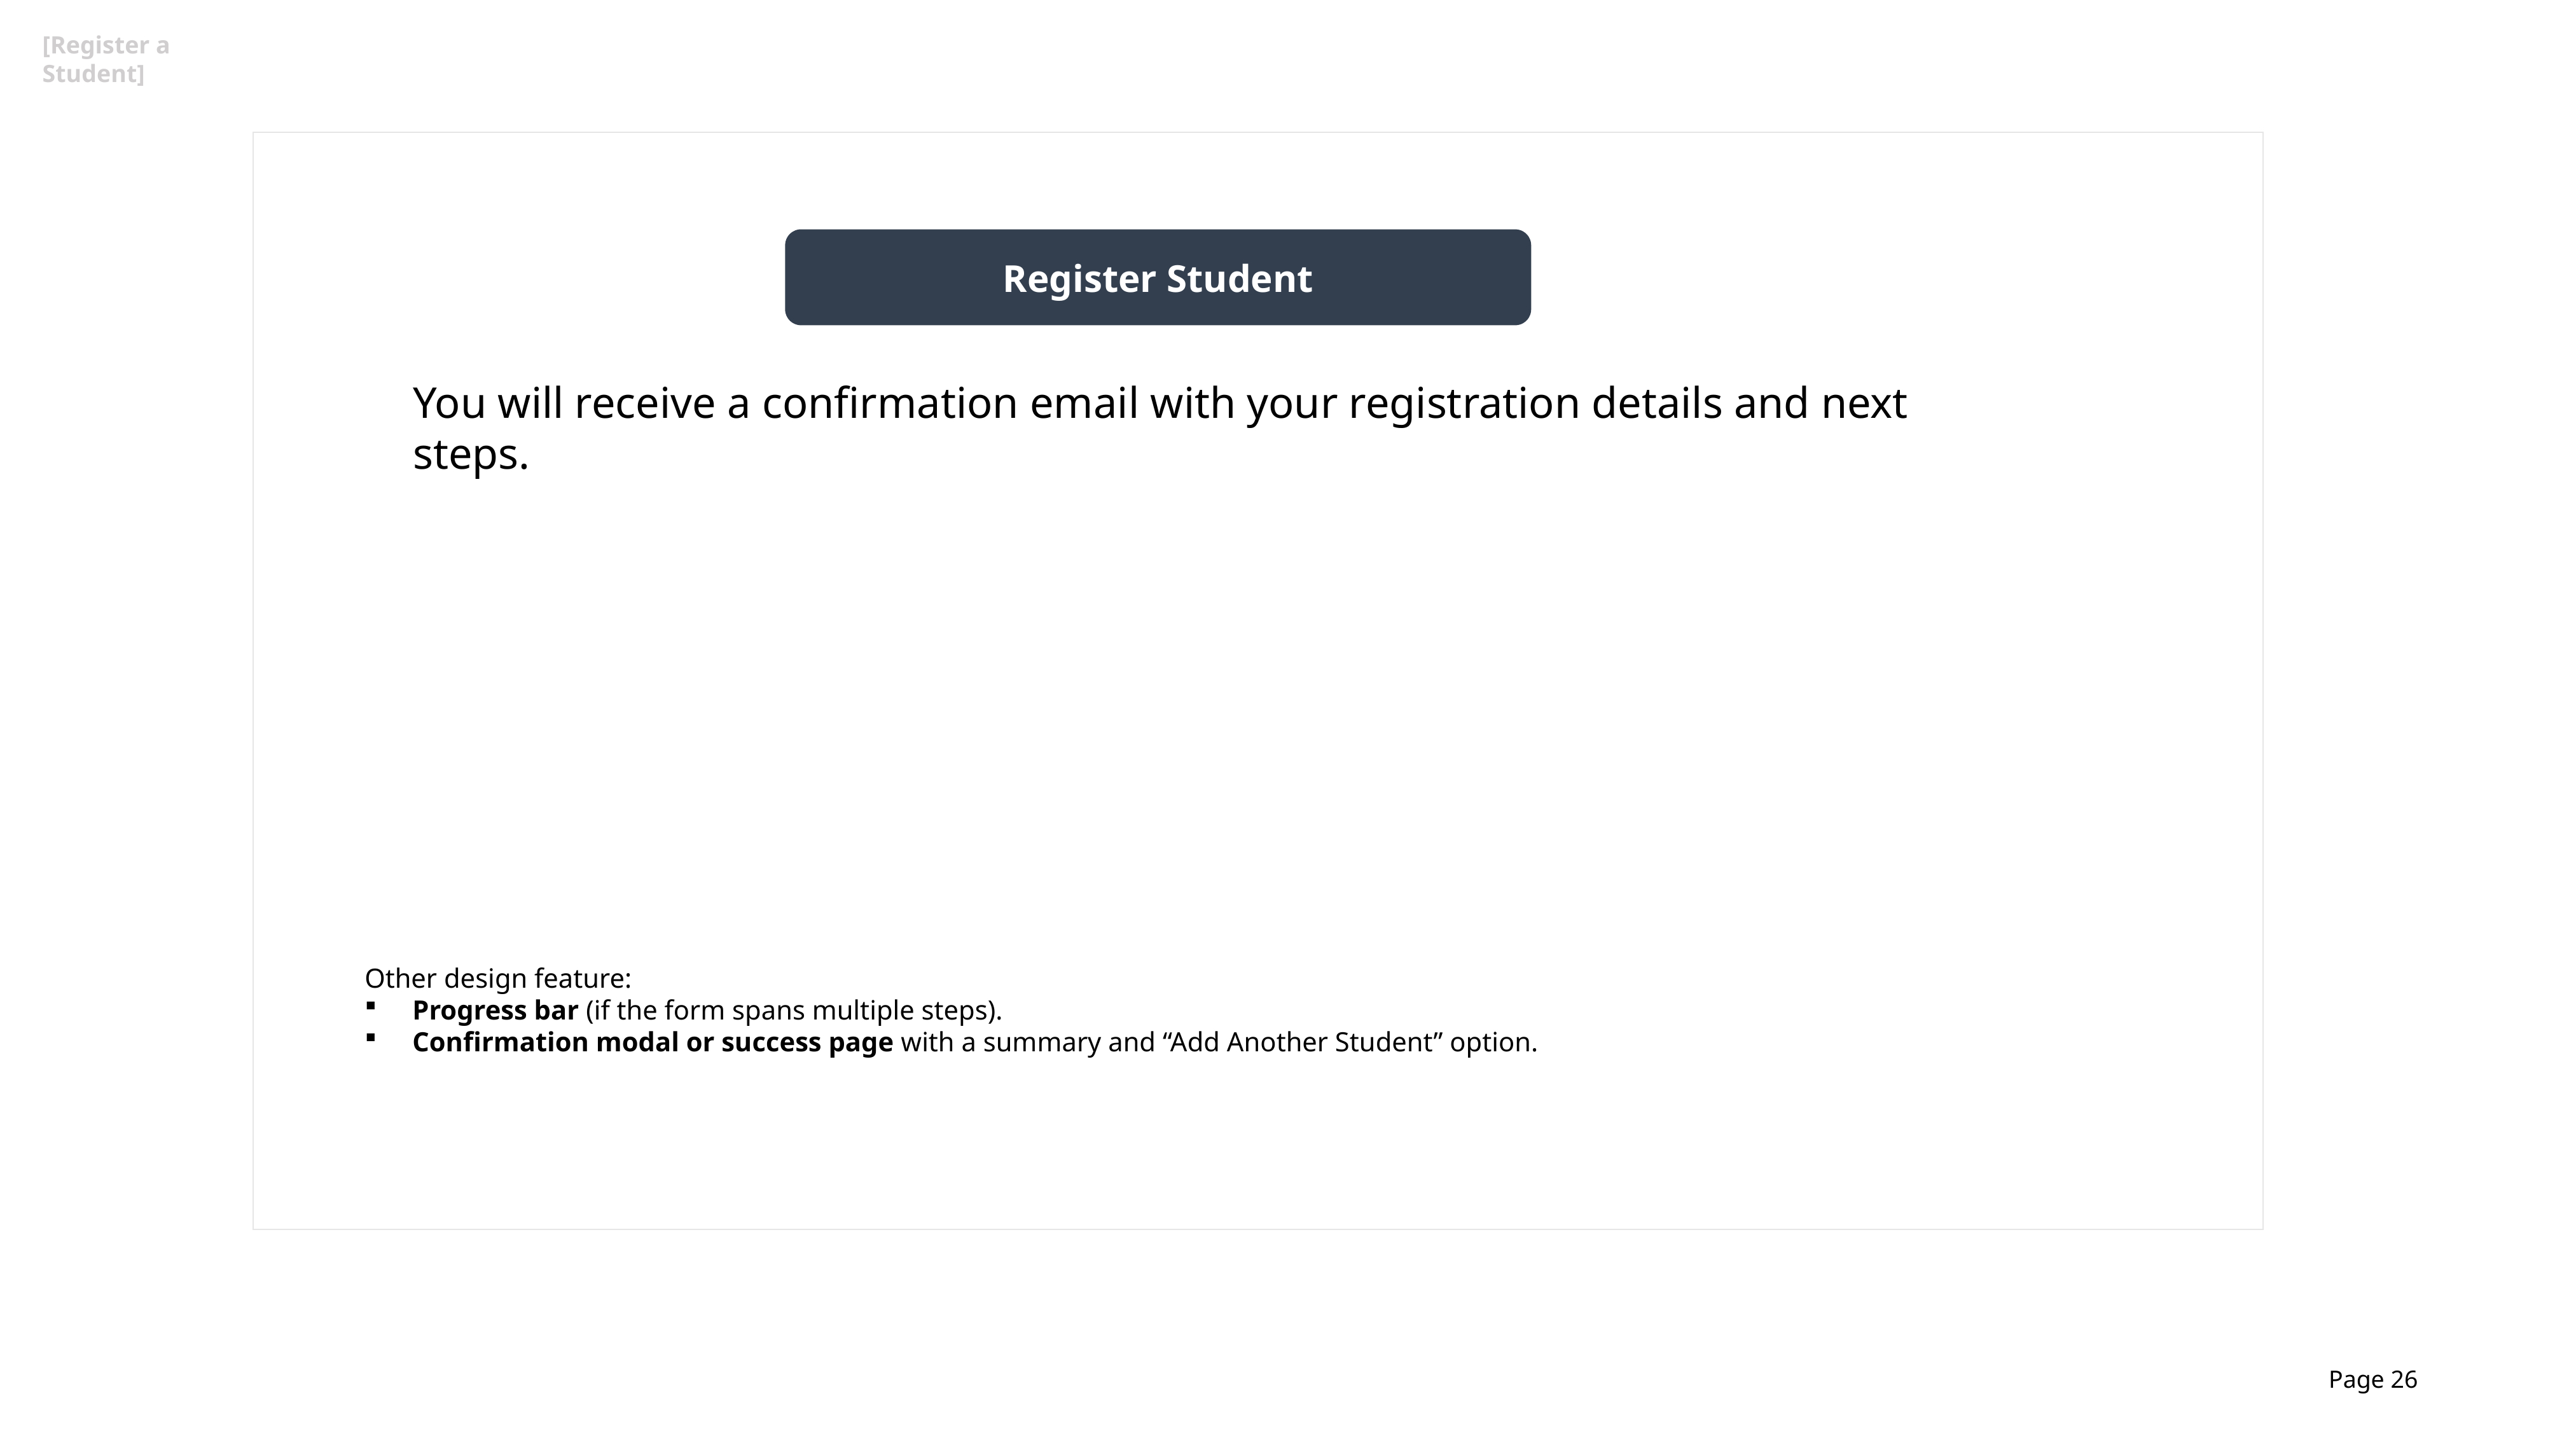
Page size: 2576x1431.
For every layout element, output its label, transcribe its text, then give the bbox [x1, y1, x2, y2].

text_box [253, 132, 2264, 1230]
text_box Other design feature: Progress bar (if the form spans multiple steps). Confirmation modal or success page with a summary and “Add Another Student” option. [355, 957, 1998, 1093]
text_box [Register a Student] [32, 25, 273, 92]
text_box Register Student [784, 228, 1532, 326]
text_box You will receive a confirmation email with your registration details and next steps. [403, 371, 2046, 483]
text_box Page 26 [2018, 1359, 2428, 1398]
